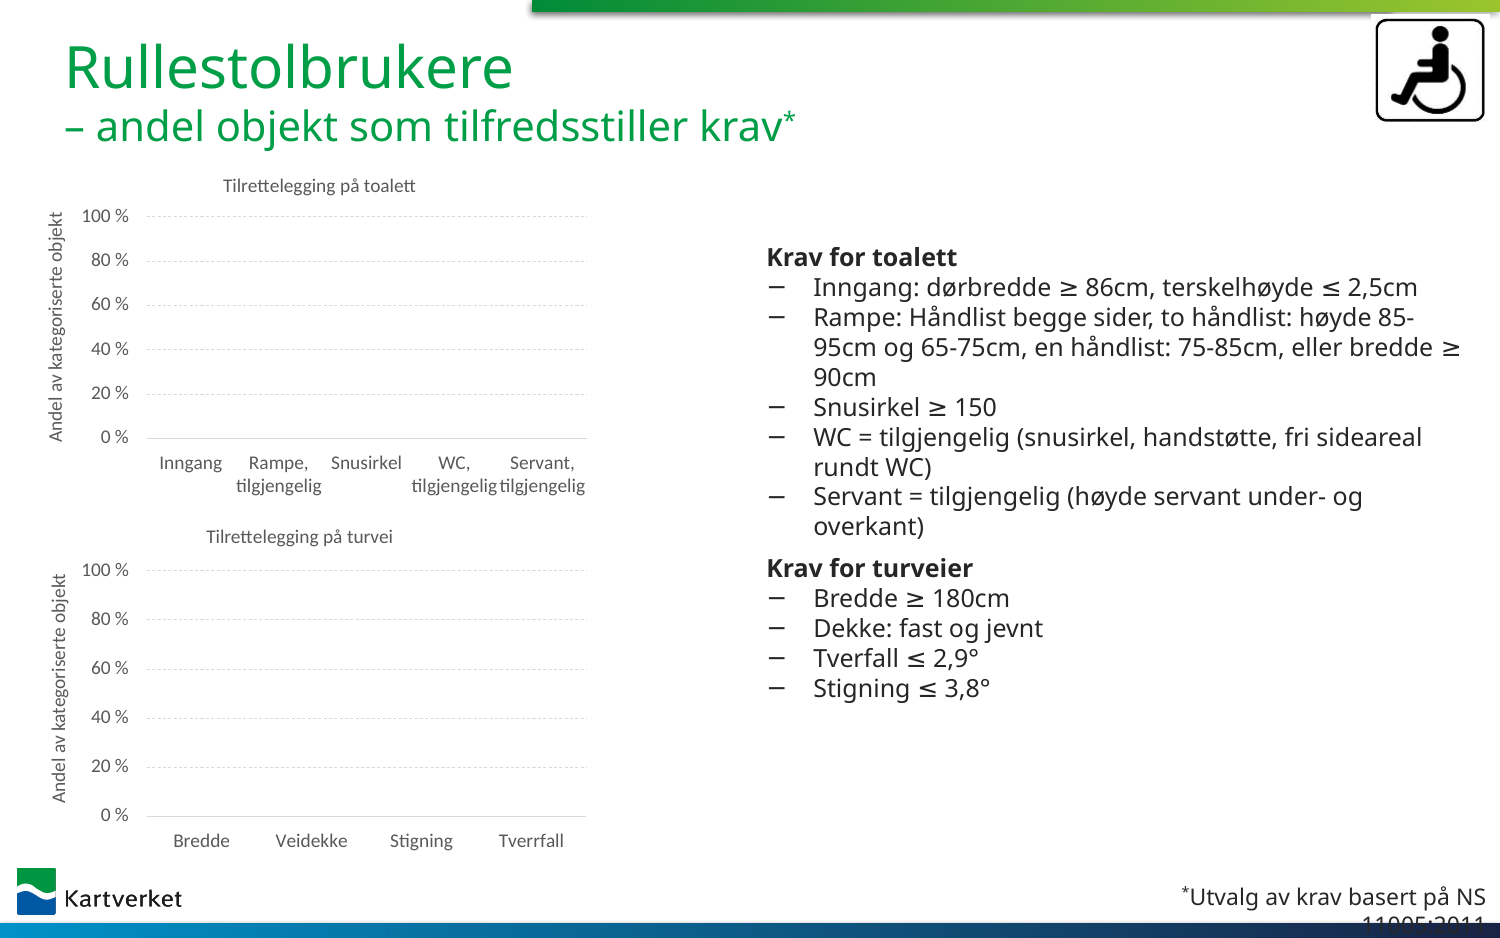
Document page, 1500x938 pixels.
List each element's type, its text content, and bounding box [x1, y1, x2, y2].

text_box Krav for toalett Inngang: dørbredde ≥ 86cm, terskelhøyde ≤ 2,5cm Rampe: Håndlist begge sider, to håndlist: høyde 85-95cm og 65-75cm, en håndlist: 75-85cm, eller bredde ≥ 90cm Snusirkel ≥ 150 WC = tilgjengelig (snusirkel, handstøtte, fri sideareal rundt WC) Servant = tilgjengelig (høyde servant under- og overkant) [751, 234, 1483, 545]
picture [41, 520, 598, 859]
picture [41, 166, 598, 505]
text_box *Utvalg av krav basert på NS 11005:2011 [1068, 873, 1500, 938]
text_box Krav for turveier Bredde ≥ 180cm Dekke: fast og jevnt Tverfall ≤ 2,9° Stigning ≤ 3,8° [751, 545, 1483, 710]
picture [1371, 13, 1491, 127]
text_box Rullestolbrukere – andel objekt som tilfredsstiller krav* [49, 14, 1431, 158]
